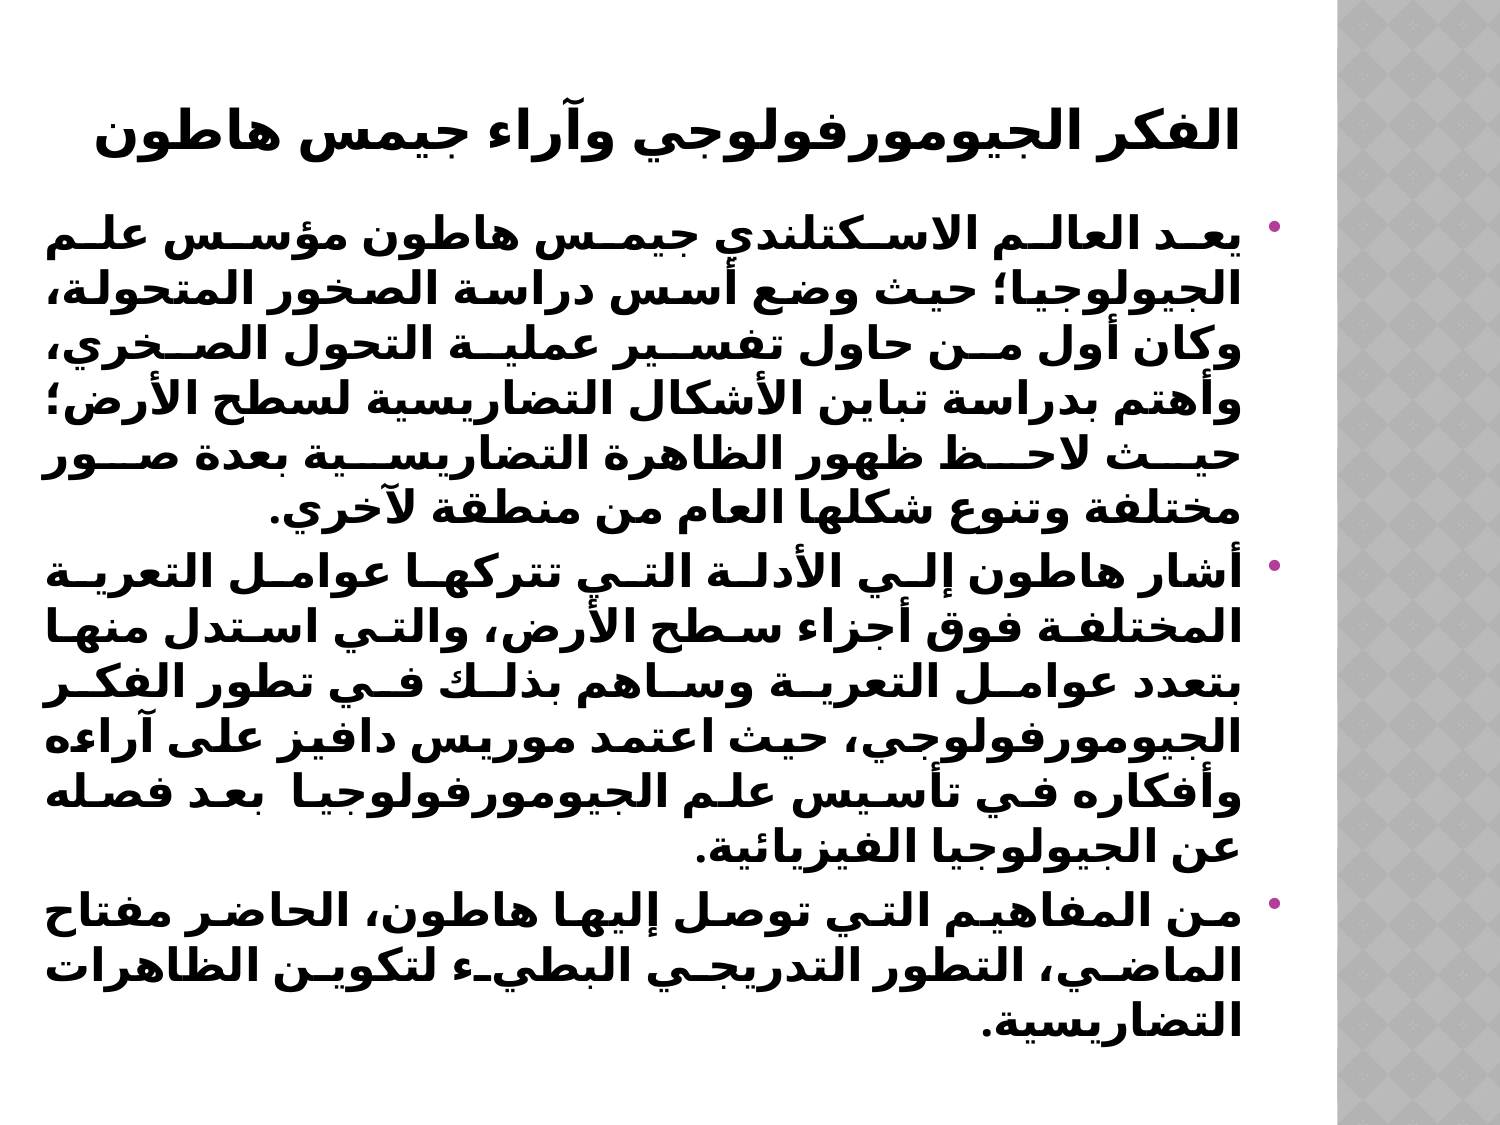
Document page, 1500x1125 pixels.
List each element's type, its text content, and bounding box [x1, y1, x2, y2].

title الفكر الجيومورفولوجي وآراء جيمس هاطون [75, 52, 1263, 161]
list يعد العالم الاسكتلندي جيمس هاطون مؤسس علم الجيولوجيا؛ حيث وضع أسس دراسة الصخور المتحولة، وكان أول من حاول تفسير عملية التحول الصخري، وأهتم بدراسة تباين الأشكال التضاريسية لسطح الأرض؛ حيث لاحظ ظهور الظاهرة التضاريسية بعدة صور مختلفة وتنوع شكلها العام من منطقة لآخري. أشار هاطون إلي الأدلة التي تتركها عوامل التعرية المختلفة فوق أجزاء سطح الأرض، والتي استدل منها بتعدد عوامل التعرية وساهم بذلك في تطور الفكر الجيومورفولوجي، حيث اعتمد موريس دافيز على آراءه وأفكاره في تأسيس علم الجيومورفولوجيا بعد فصله عن الجيولوجيا الفيزيائية. من المفاهيم التي توصل إليها هاطون، الحاضر مفتاح الماضي، التطور التدريجي البطيء لتكوين الظاهرات التضاريسية. [29, 196, 1294, 1059]
